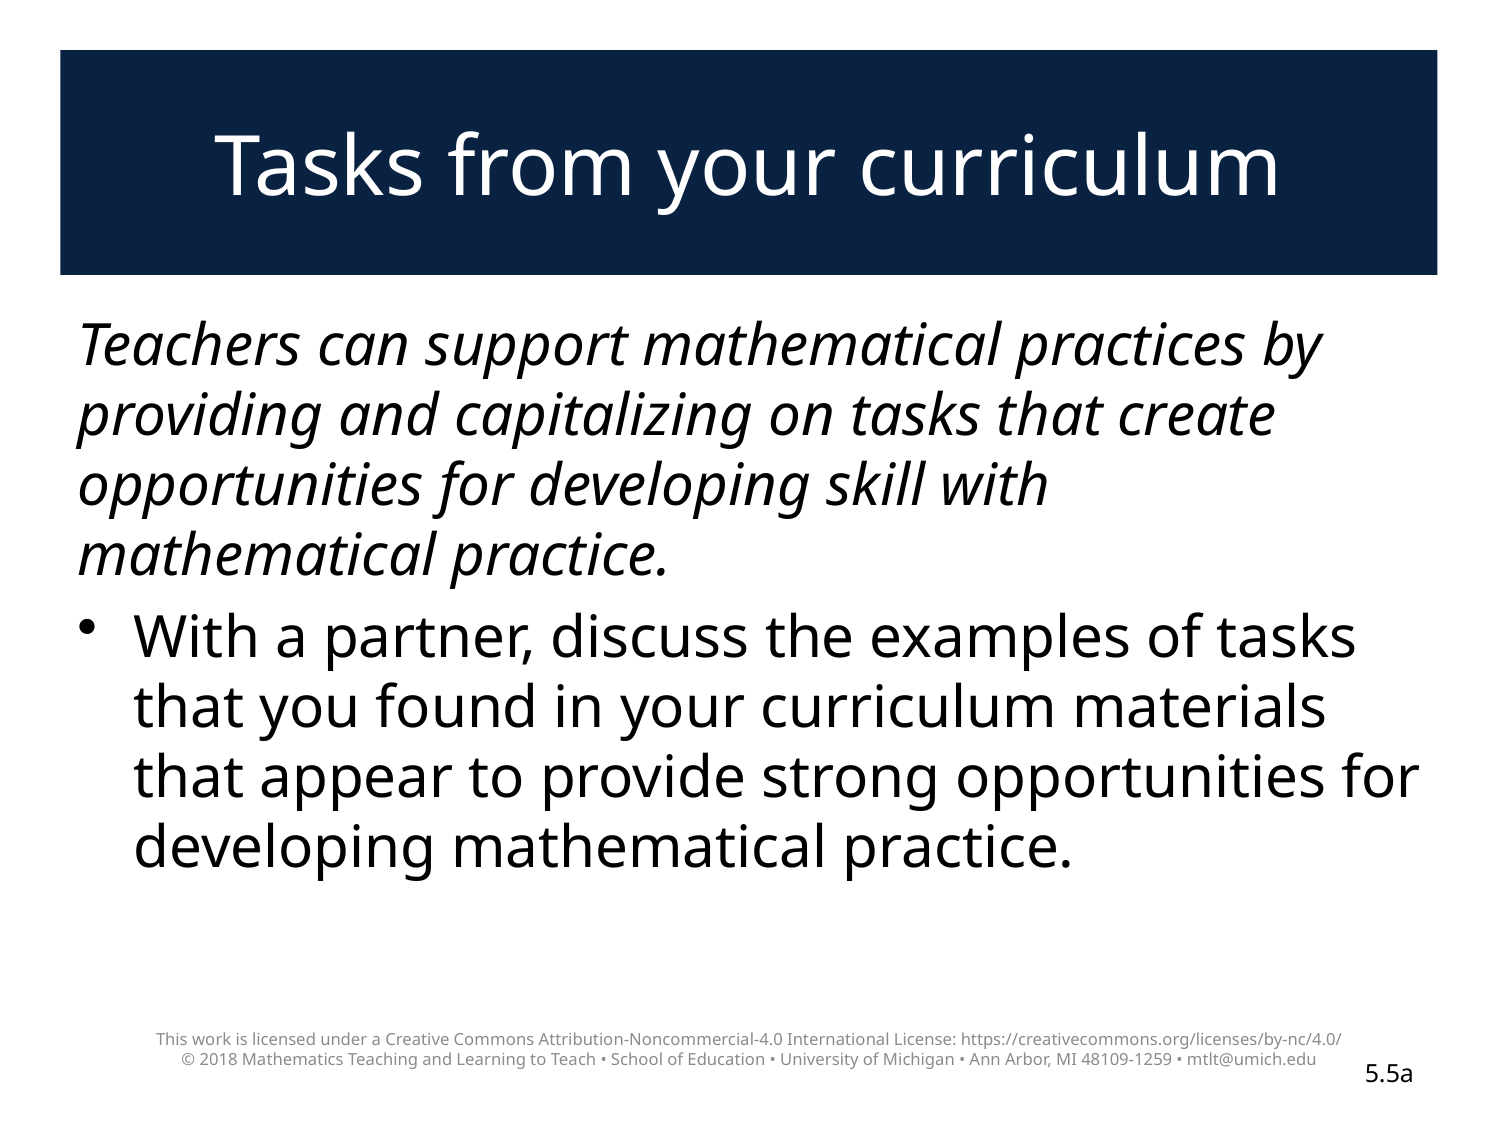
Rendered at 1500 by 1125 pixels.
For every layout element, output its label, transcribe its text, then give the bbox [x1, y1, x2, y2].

title Tasks from your curriculum [60, 50, 1438, 275]
footer This work is licensed under a Creative Commons Attribution-Noncommercial-4.0 International License: https://creativecommons.org/licenses/by-nc/4.0/ © 2018 Mathematics Teaching and Learning to Teach • School of Education • University of Michigan • Ann Arbor, MI 48109-1259 • mtlt@umich.edu [62, 1009, 1438, 1088]
list Teachers can support mathematical practices by providing and capitalizing on tasks that create opportunities for developing skill with mathematical practice. With a partner, discuss the examples of tasks that you found in your curriculum materials that appear to provide strong opportunities for developing mathematical practice. [62, 299, 1438, 1005]
text_box 5.5a [1349, 1050, 1429, 1095]
